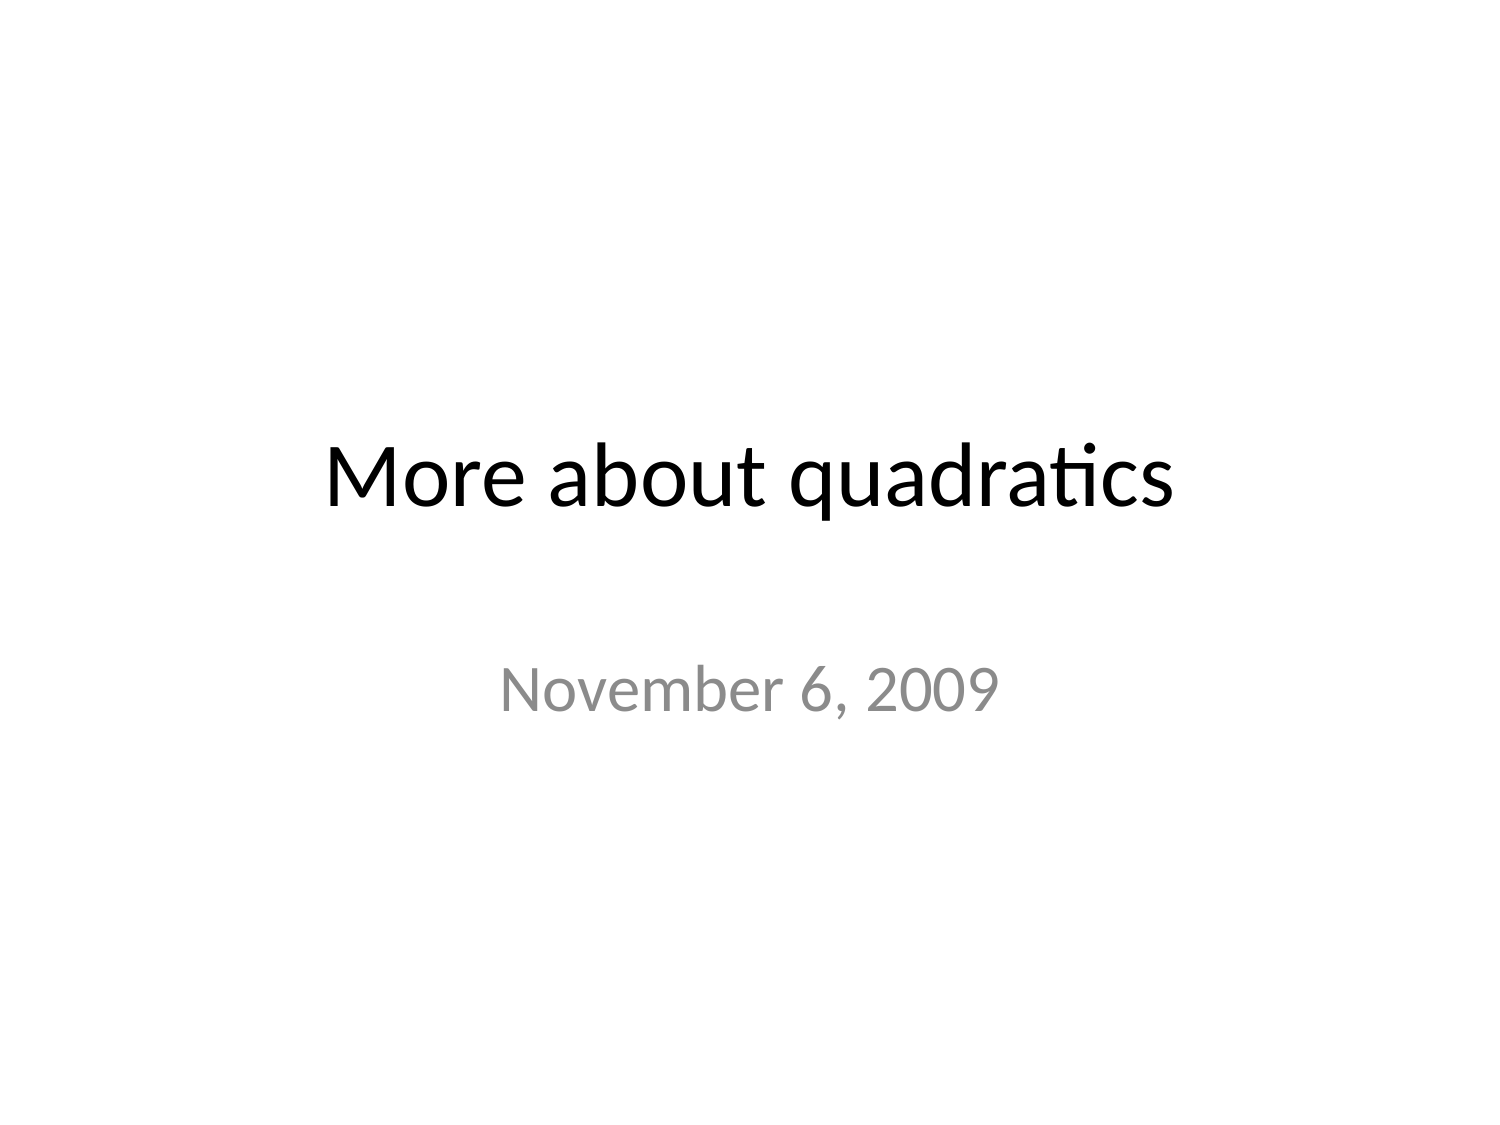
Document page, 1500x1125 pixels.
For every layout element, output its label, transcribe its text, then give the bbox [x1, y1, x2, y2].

subtitle November 6, 2009 [225, 637, 1275, 925]
title More about quadratics [112, 349, 1388, 591]
